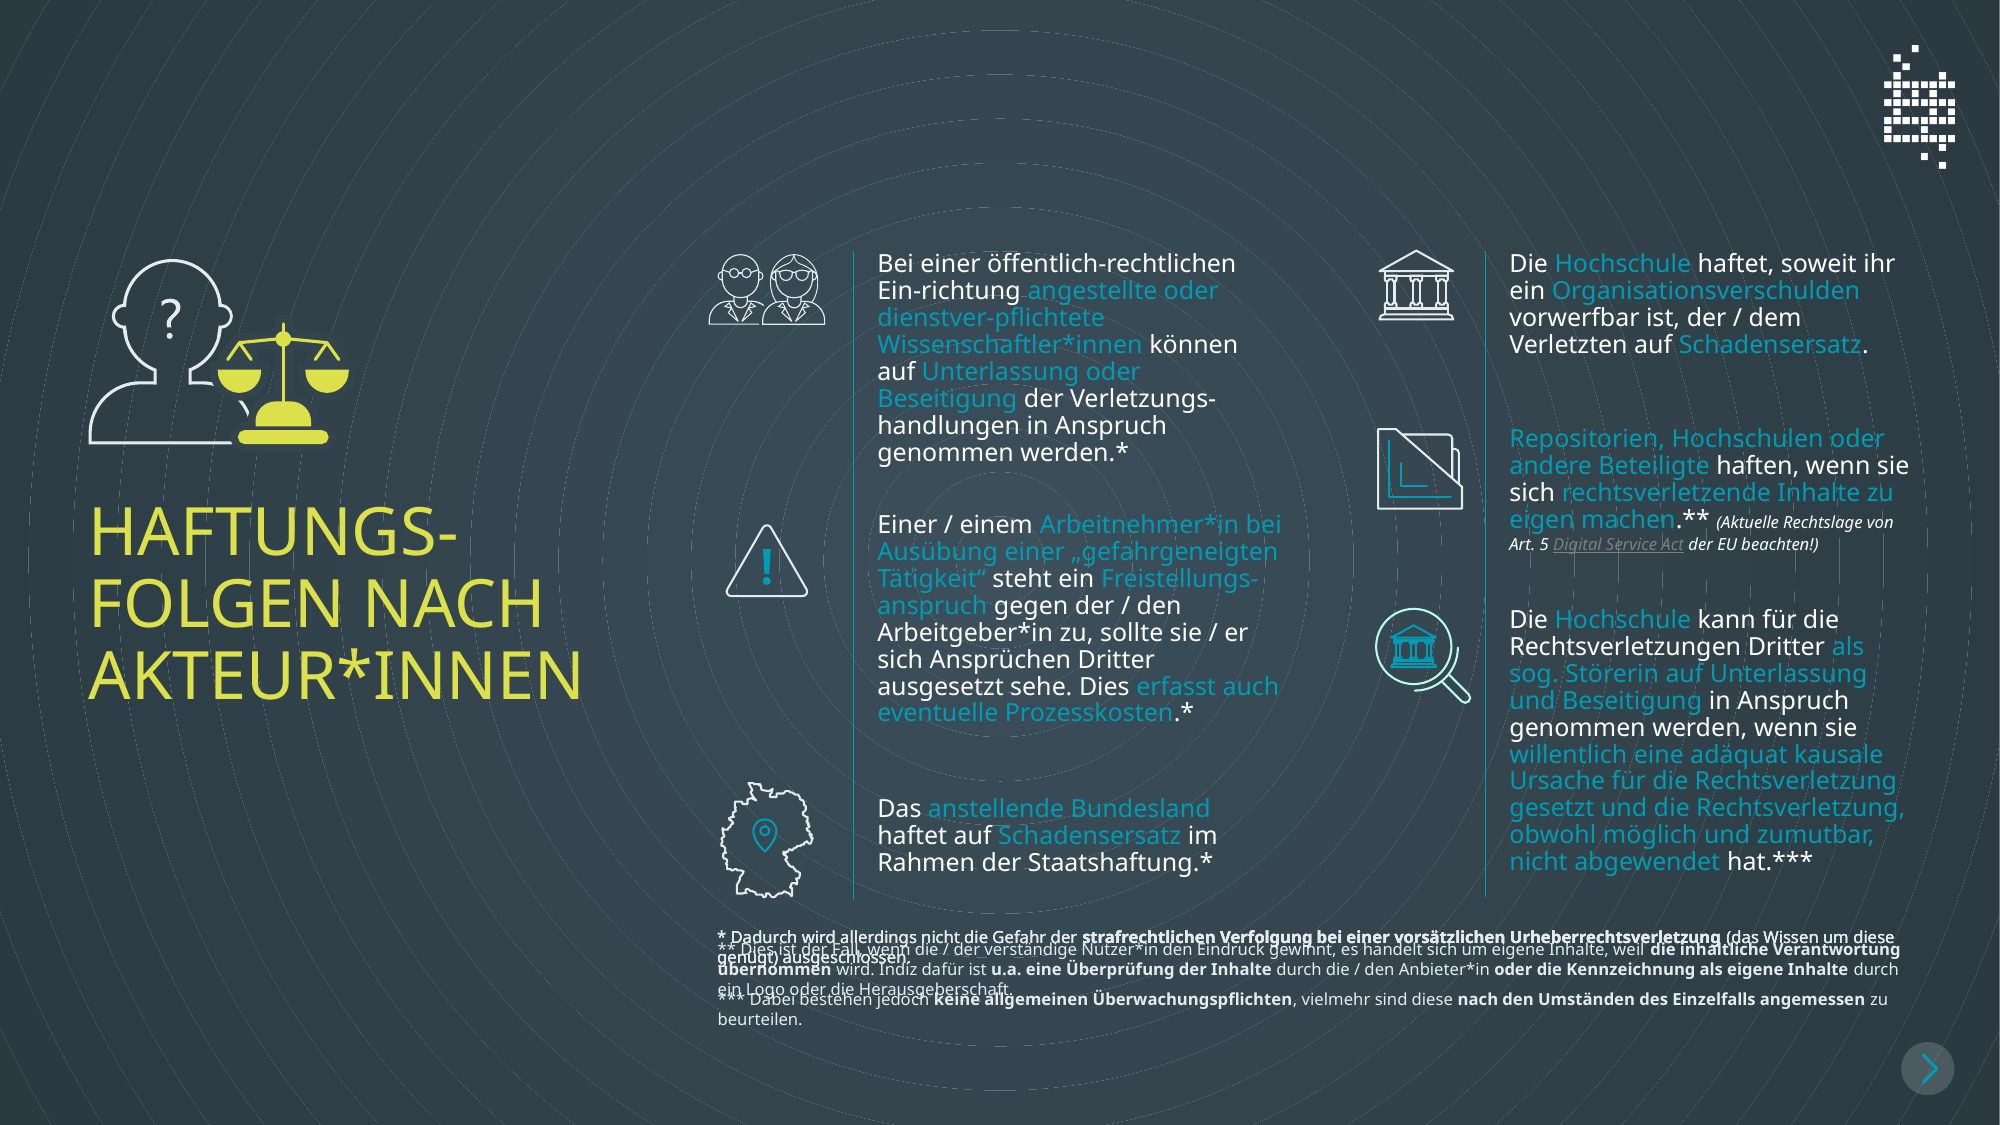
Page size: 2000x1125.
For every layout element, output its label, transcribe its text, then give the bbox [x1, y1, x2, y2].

text_box * Dadurch wird allerdings nicht die Gefahr der strafrechtlichen Verfolgung bei einer vorsätzlichen Urheberrechtsverletzung (das Wissen um diese genügt) ausgeschlossen. [717, 926, 1911, 957]
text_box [1378, 249, 1455, 321]
text_box Die Hochschule kann für die Rechtsverletzungen Dritter als sog. Störerin auf Unterlassung und Beseitigung in Anspruch genommen werden, wenn sie willentlich eine adäquat kausale Ursache für die Rechtsverletzung gesetzt und die Rechtsverletzung, obwohl möglich und zumutbar, nicht abgewendet hat.*** [1486, 606, 1911, 903]
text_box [708, 253, 826, 326]
text_box Das anstellende Bundesland haftet auf Schadensersatz im Rahmen der Staatshaftung.* [858, 795, 1279, 903]
text_box Haftungs- folgen nach Akteur*innen [88, 498, 647, 715]
picture [1884, 45, 1955, 169]
text_box [0, 0, 2000, 1125]
text_box Bei einer öffentlich-rechtlichen Ein-richtung angestellte oder dienstver-pflichtete Wissenschaftler*innen können auf Unterlassung oder Beseitigung der Verletzungs-handlungen in Anspruch genommen werden.* [854, 251, 1279, 470]
text_box *** Dabei bestehen jedoch keine allgemeinen Überwachungspflichten, vielmehr sind diese nach den Umständen des Einzelfalls angemessen zu beurteilen. [717, 999, 1911, 1029]
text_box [1365, 598, 1473, 705]
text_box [1900, 1041, 1955, 1096]
text_box Die Hochschule haftet, soweit ihr ein Organisationsverschulden vorwerfbar ist, der / dem Verletzten auf Schadensersatz. [1487, 251, 1911, 382]
text_box Repositorien, Hochschulen oder andere Beteiligte haften, wenn sie sich rechtsverletzende Inhalte zu eigen machen.** (Aktuelle Rechtslage von Art. 5 Digital Service Act der EU beachten!) [1490, 426, 1911, 563]
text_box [726, 524, 808, 597]
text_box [721, 782, 813, 898]
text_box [1376, 427, 1464, 510]
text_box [88, 258, 349, 445]
text_box Einer / einem Arbeitnehmer*in bei Ausübung einer „gefahrgeneigten Tätigkeit“ steht ein Freistellungs-anspruch gegen der / den Arbeitgeber*in zu, sollte sie / er sich Ansprüchen Dritter ausgesetzt sehe. Dies erfasst auch eventuelle Prozesskosten.* [859, 511, 1285, 754]
text_box ** Dies ist der Fall, wenn die / der verständige Nutzer*in den Eindruck gewinnt, es handelt sich um eigene Inhalte, weil die inhaltliche Verantwortung übernommen wird. Indiz dafür ist u.a. eine Überprüfung der Inhalte durch die / den Anbieter*in oder die Kennzeichnung als eigene Inhalte durch ein Logo oder die Herausgeberschaft. [717, 957, 1911, 999]
